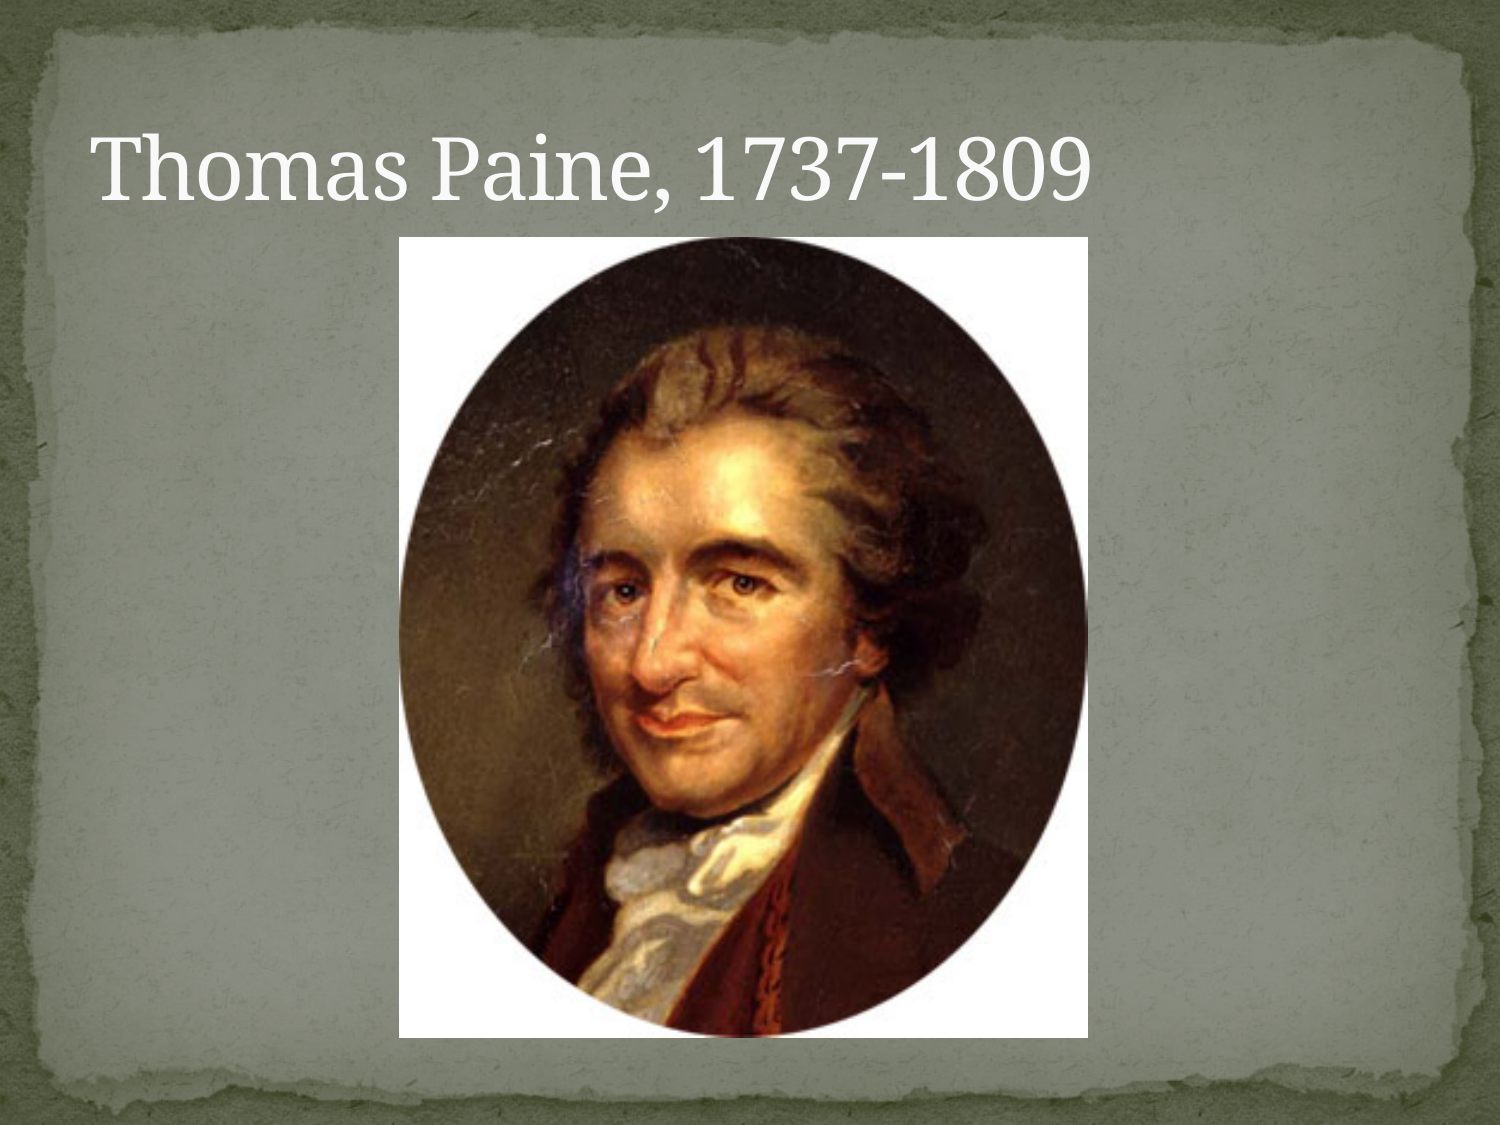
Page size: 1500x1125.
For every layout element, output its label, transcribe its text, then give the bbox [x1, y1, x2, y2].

title Thomas Paine, 1737-1809 [74, 24, 1425, 225]
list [401, 239, 1087, 1037]
